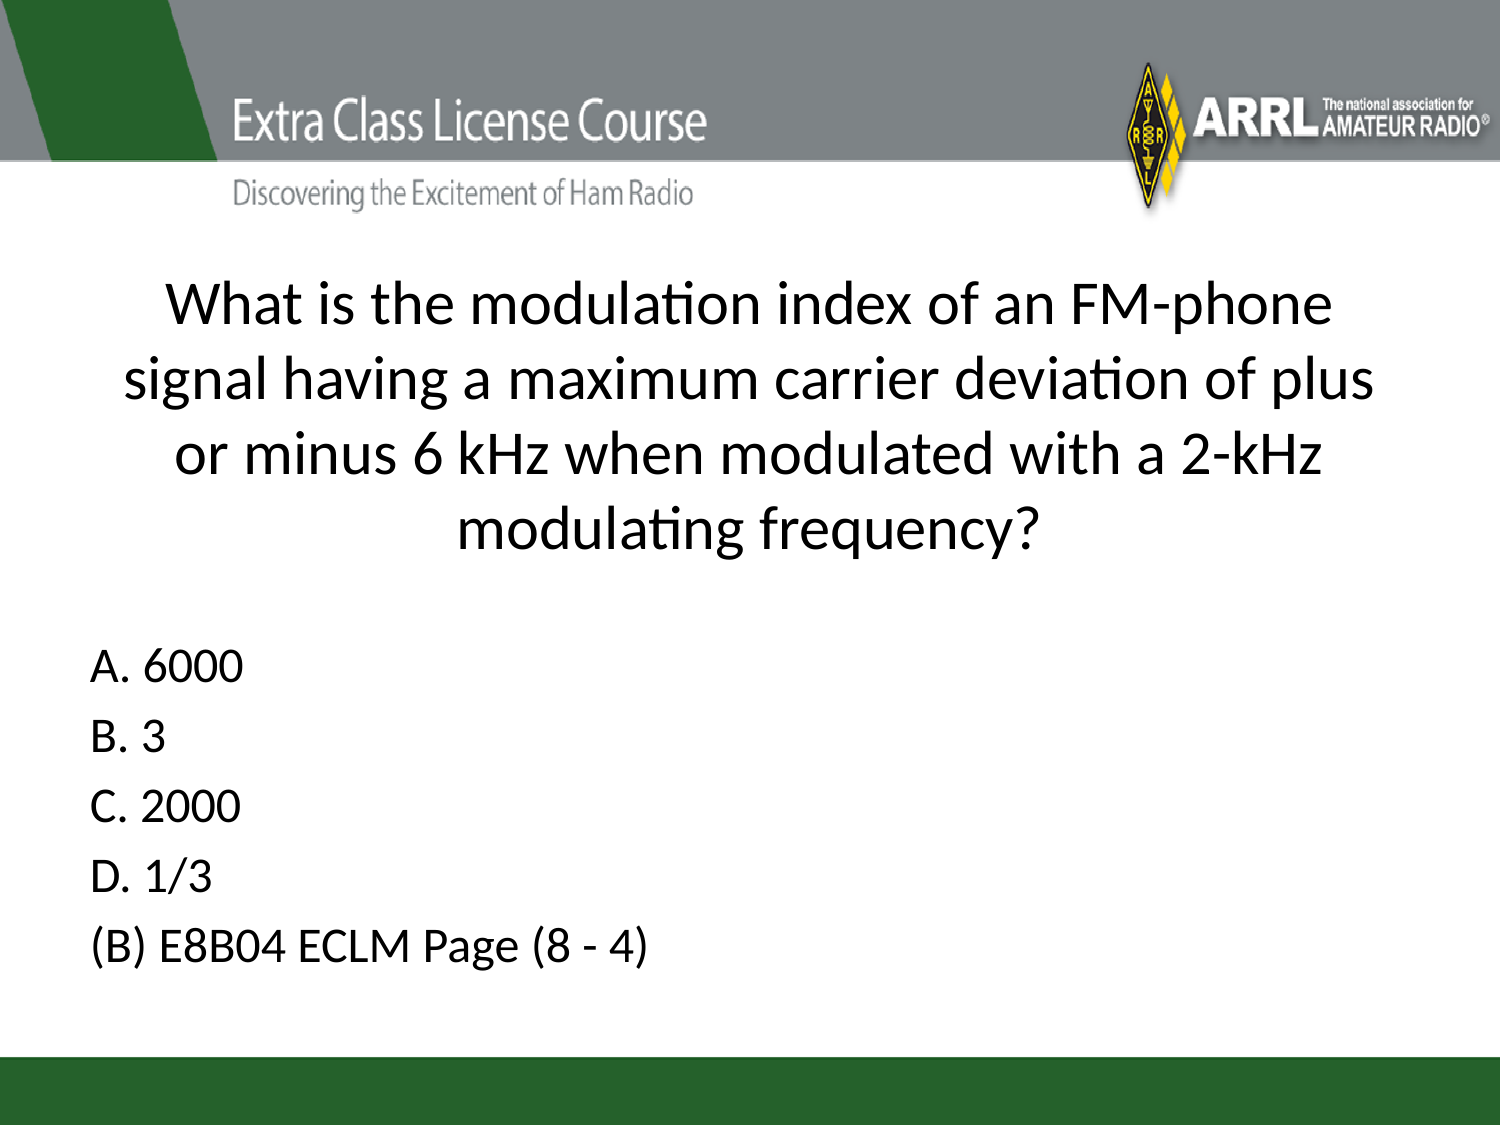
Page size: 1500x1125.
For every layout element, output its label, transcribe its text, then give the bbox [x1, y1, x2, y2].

list A. 6000 B. 3 C. 2000 D. 1/3 (B) E8B04 ECLM Page (8 - 4) [75, 624, 1425, 988]
picture [0, 0, 1500, 1125]
title What is the modulation index of an FM-phone signal having a maximum carrier deviation of plus or minus 6 kHz when modulated with a 2-kHz modulating frequency? [75, 254, 1425, 435]
